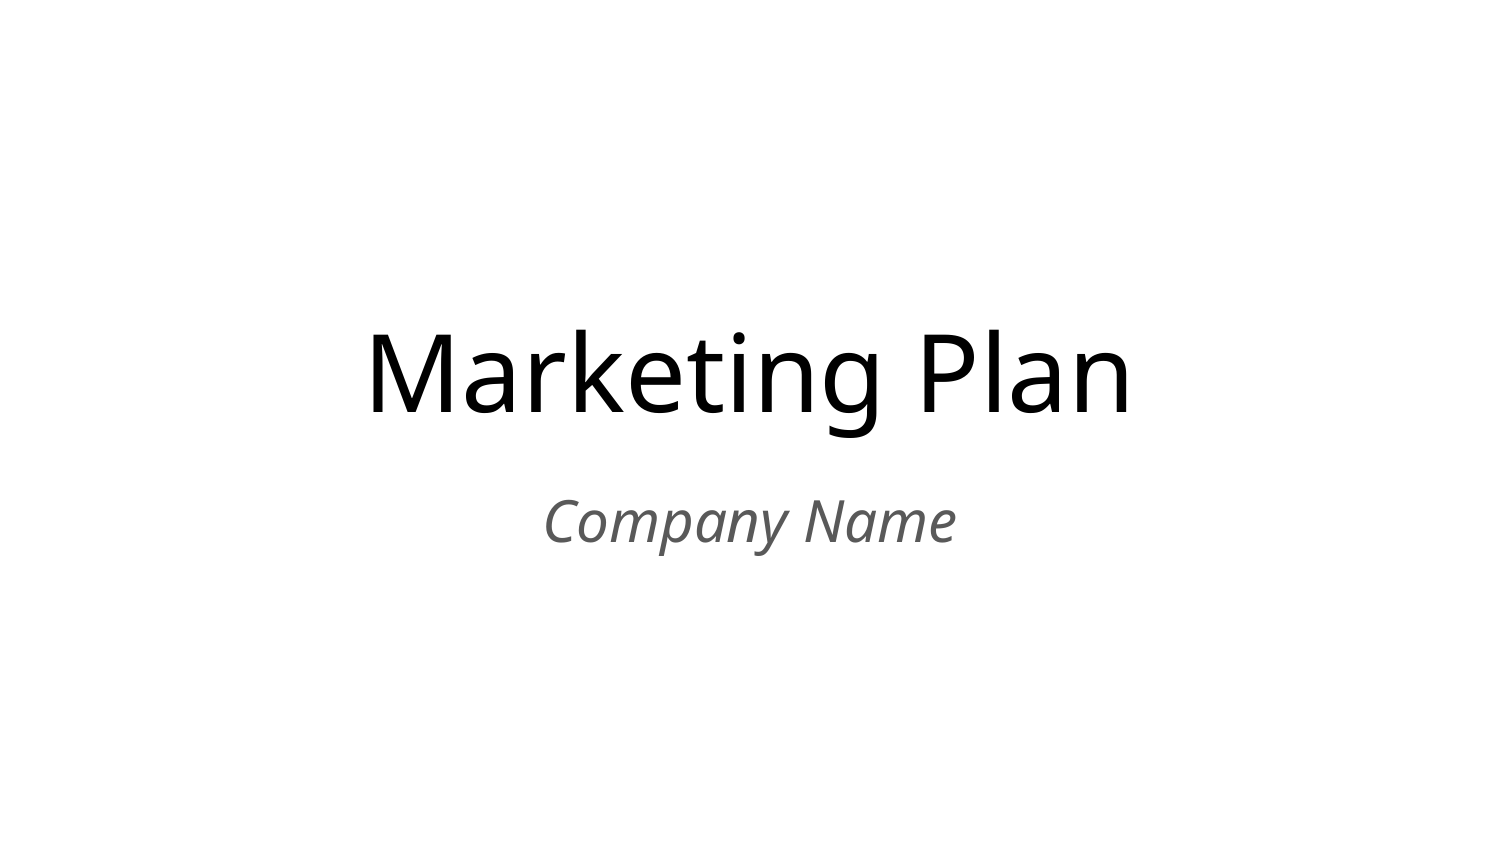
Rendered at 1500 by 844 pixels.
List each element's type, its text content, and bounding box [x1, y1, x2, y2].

subtitle Company Name [51, 464, 1449, 595]
title Marketing Plan [51, 122, 1449, 459]
